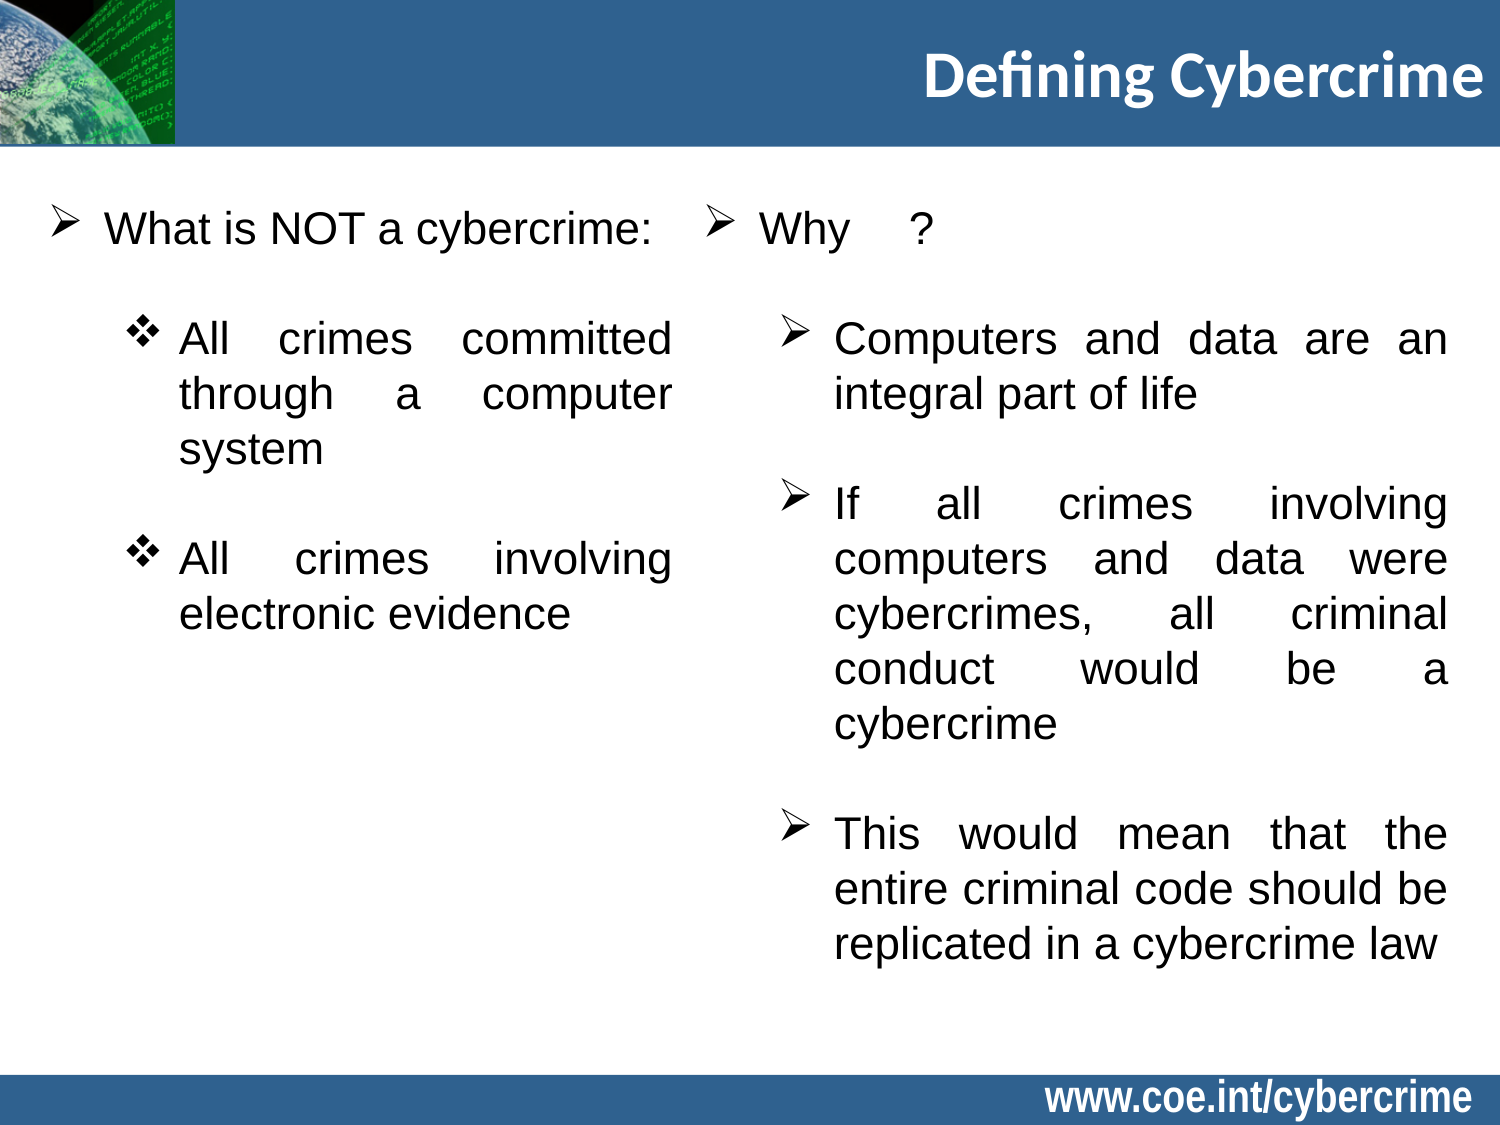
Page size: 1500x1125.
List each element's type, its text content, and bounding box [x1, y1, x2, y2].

text_box www.coe.int/cybercrime [1030, 1059, 1500, 1125]
picture [0, 0, 175, 144]
text_box Why ? Computers and data are an integral part of life If all crimes involving computers and data were cybercrimes, all criminal conduct would be a cybercrime This would mean that the entire criminal code should be replicated in a cybercrime law [687, 191, 1464, 976]
text_box What is NOT a cybercrime: All crimes committed through a computer system All crimes involving electronic evidence [32, 191, 687, 701]
text_box [0, 1073, 1030, 1125]
text_box Defining Cybercrime [177, 0, 1500, 149]
